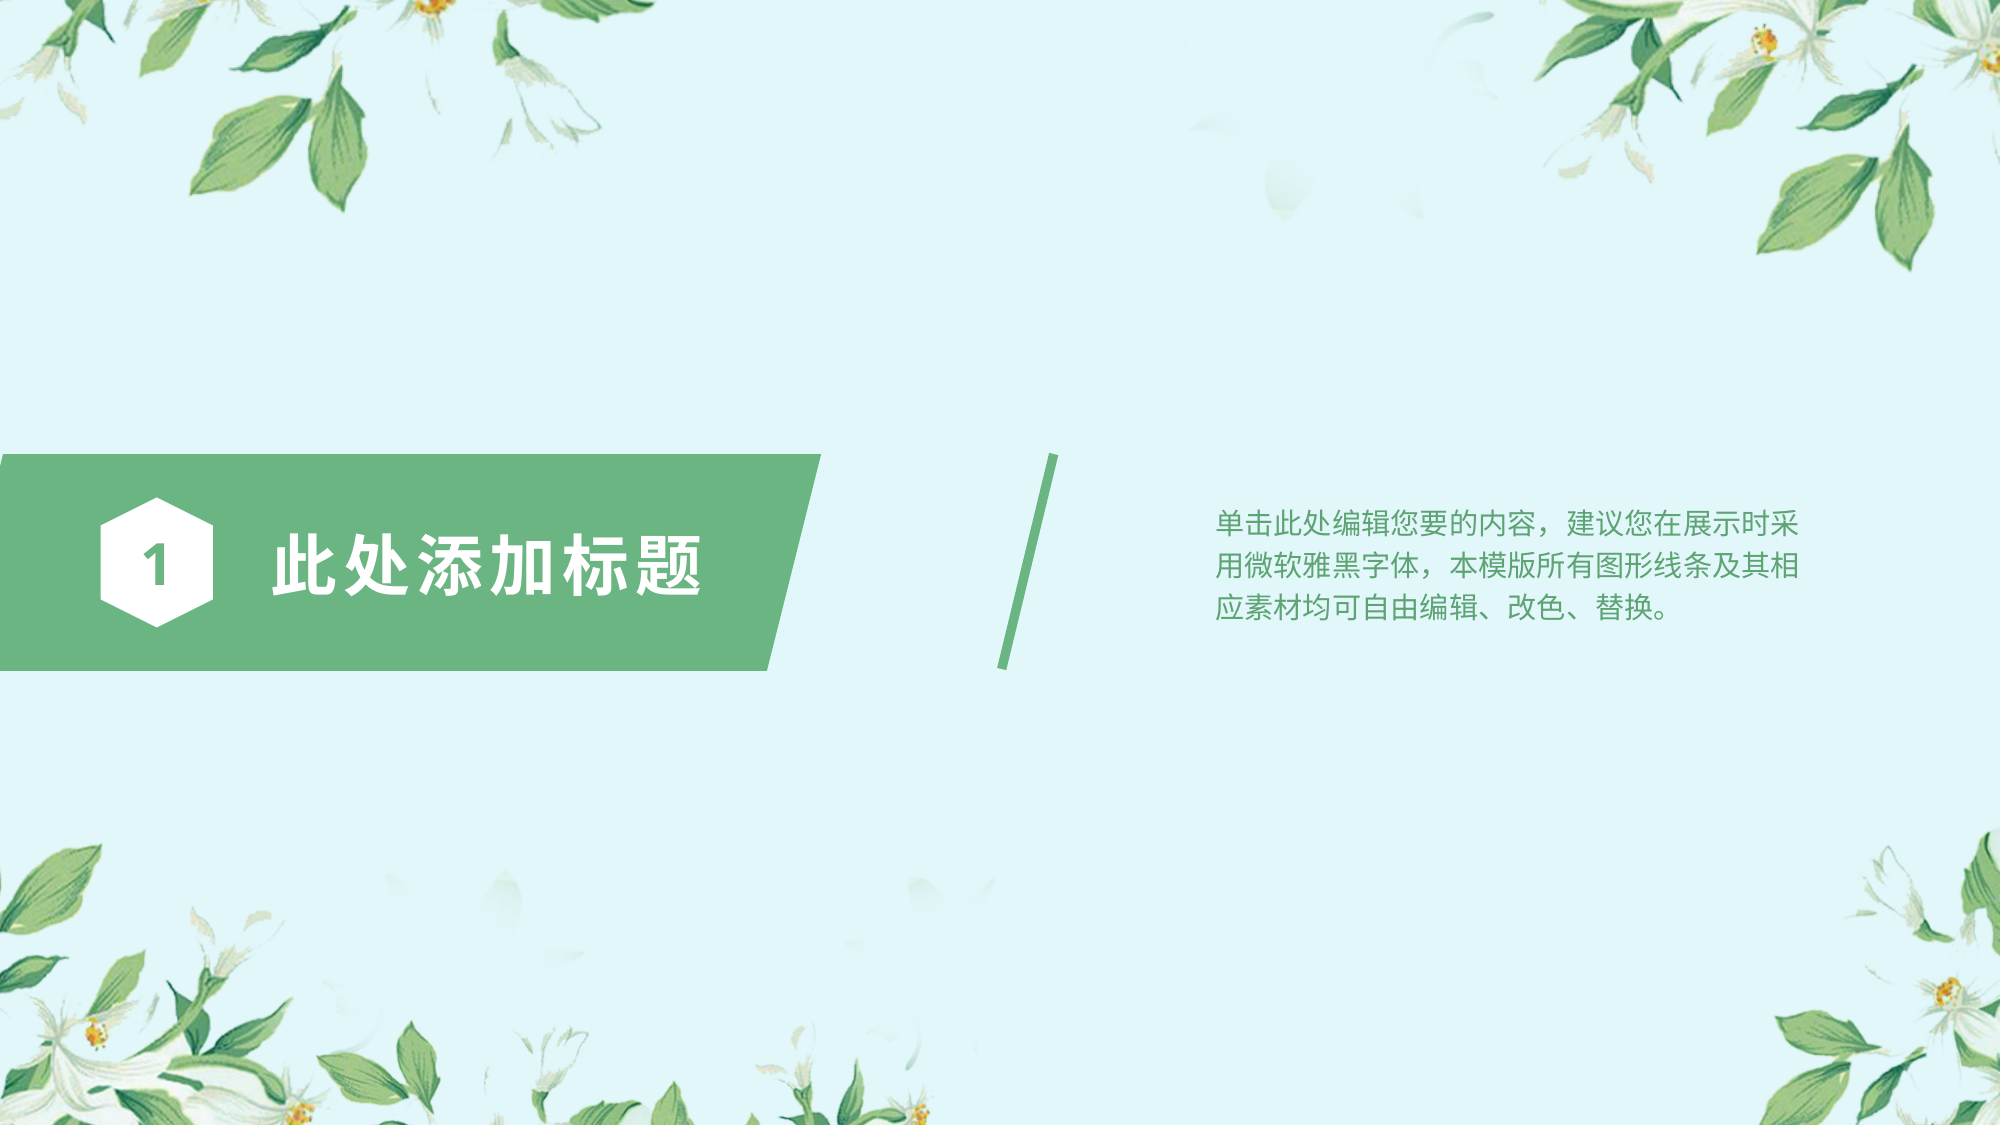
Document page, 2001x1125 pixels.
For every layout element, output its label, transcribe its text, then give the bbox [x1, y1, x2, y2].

picture [0, 841, 1092, 1125]
text_box 单击此处编辑您要的内容，建议您在展示时采用微软雅黑字体，本模版所有图形线条及其相应素材均可自由编辑、改色、替换。 [1215, 498, 1819, 625]
text_box [0, 452, 823, 672]
text_box [99, 496, 214, 629]
picture [1757, 806, 2000, 1125]
picture [0, 0, 660, 215]
picture [1113, 0, 2000, 274]
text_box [1001, 453, 1054, 670]
text_box 1 [119, 519, 194, 605]
text_box 此处添加标题 [255, 516, 741, 611]
